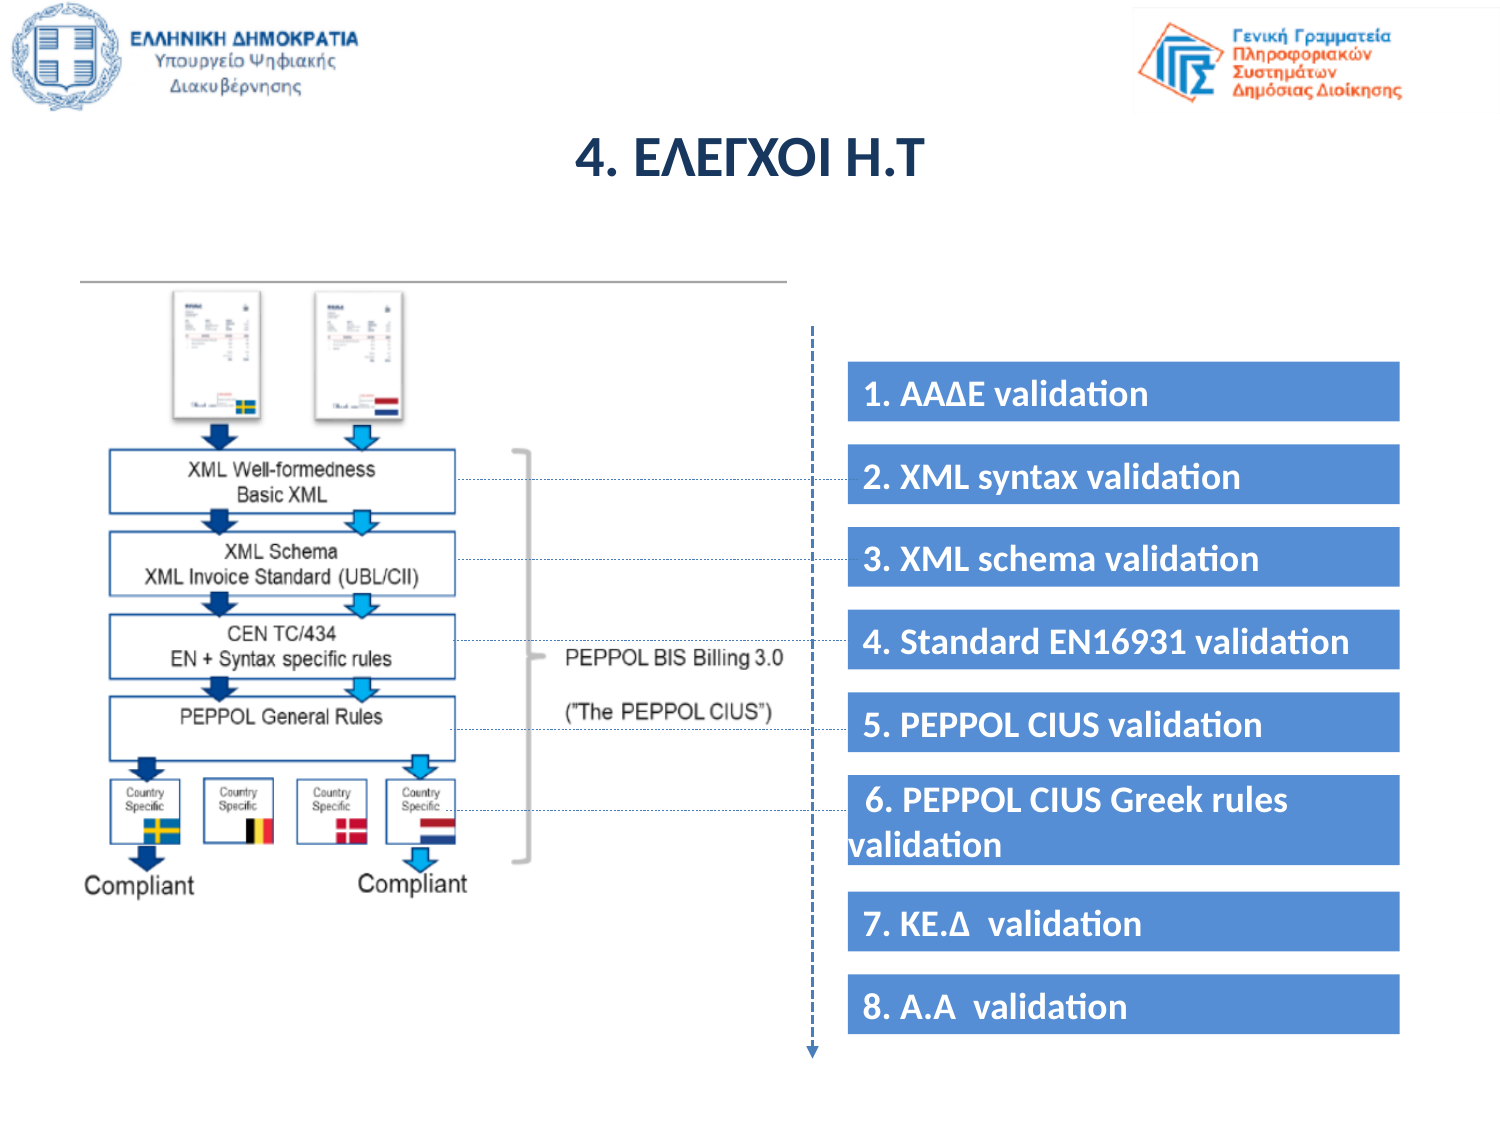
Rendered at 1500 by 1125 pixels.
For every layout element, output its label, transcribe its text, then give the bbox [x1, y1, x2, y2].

title 4. ΕΛΕΓΧΟΙ Η.Τ [75, 104, 1425, 220]
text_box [79, 278, 1400, 1059]
